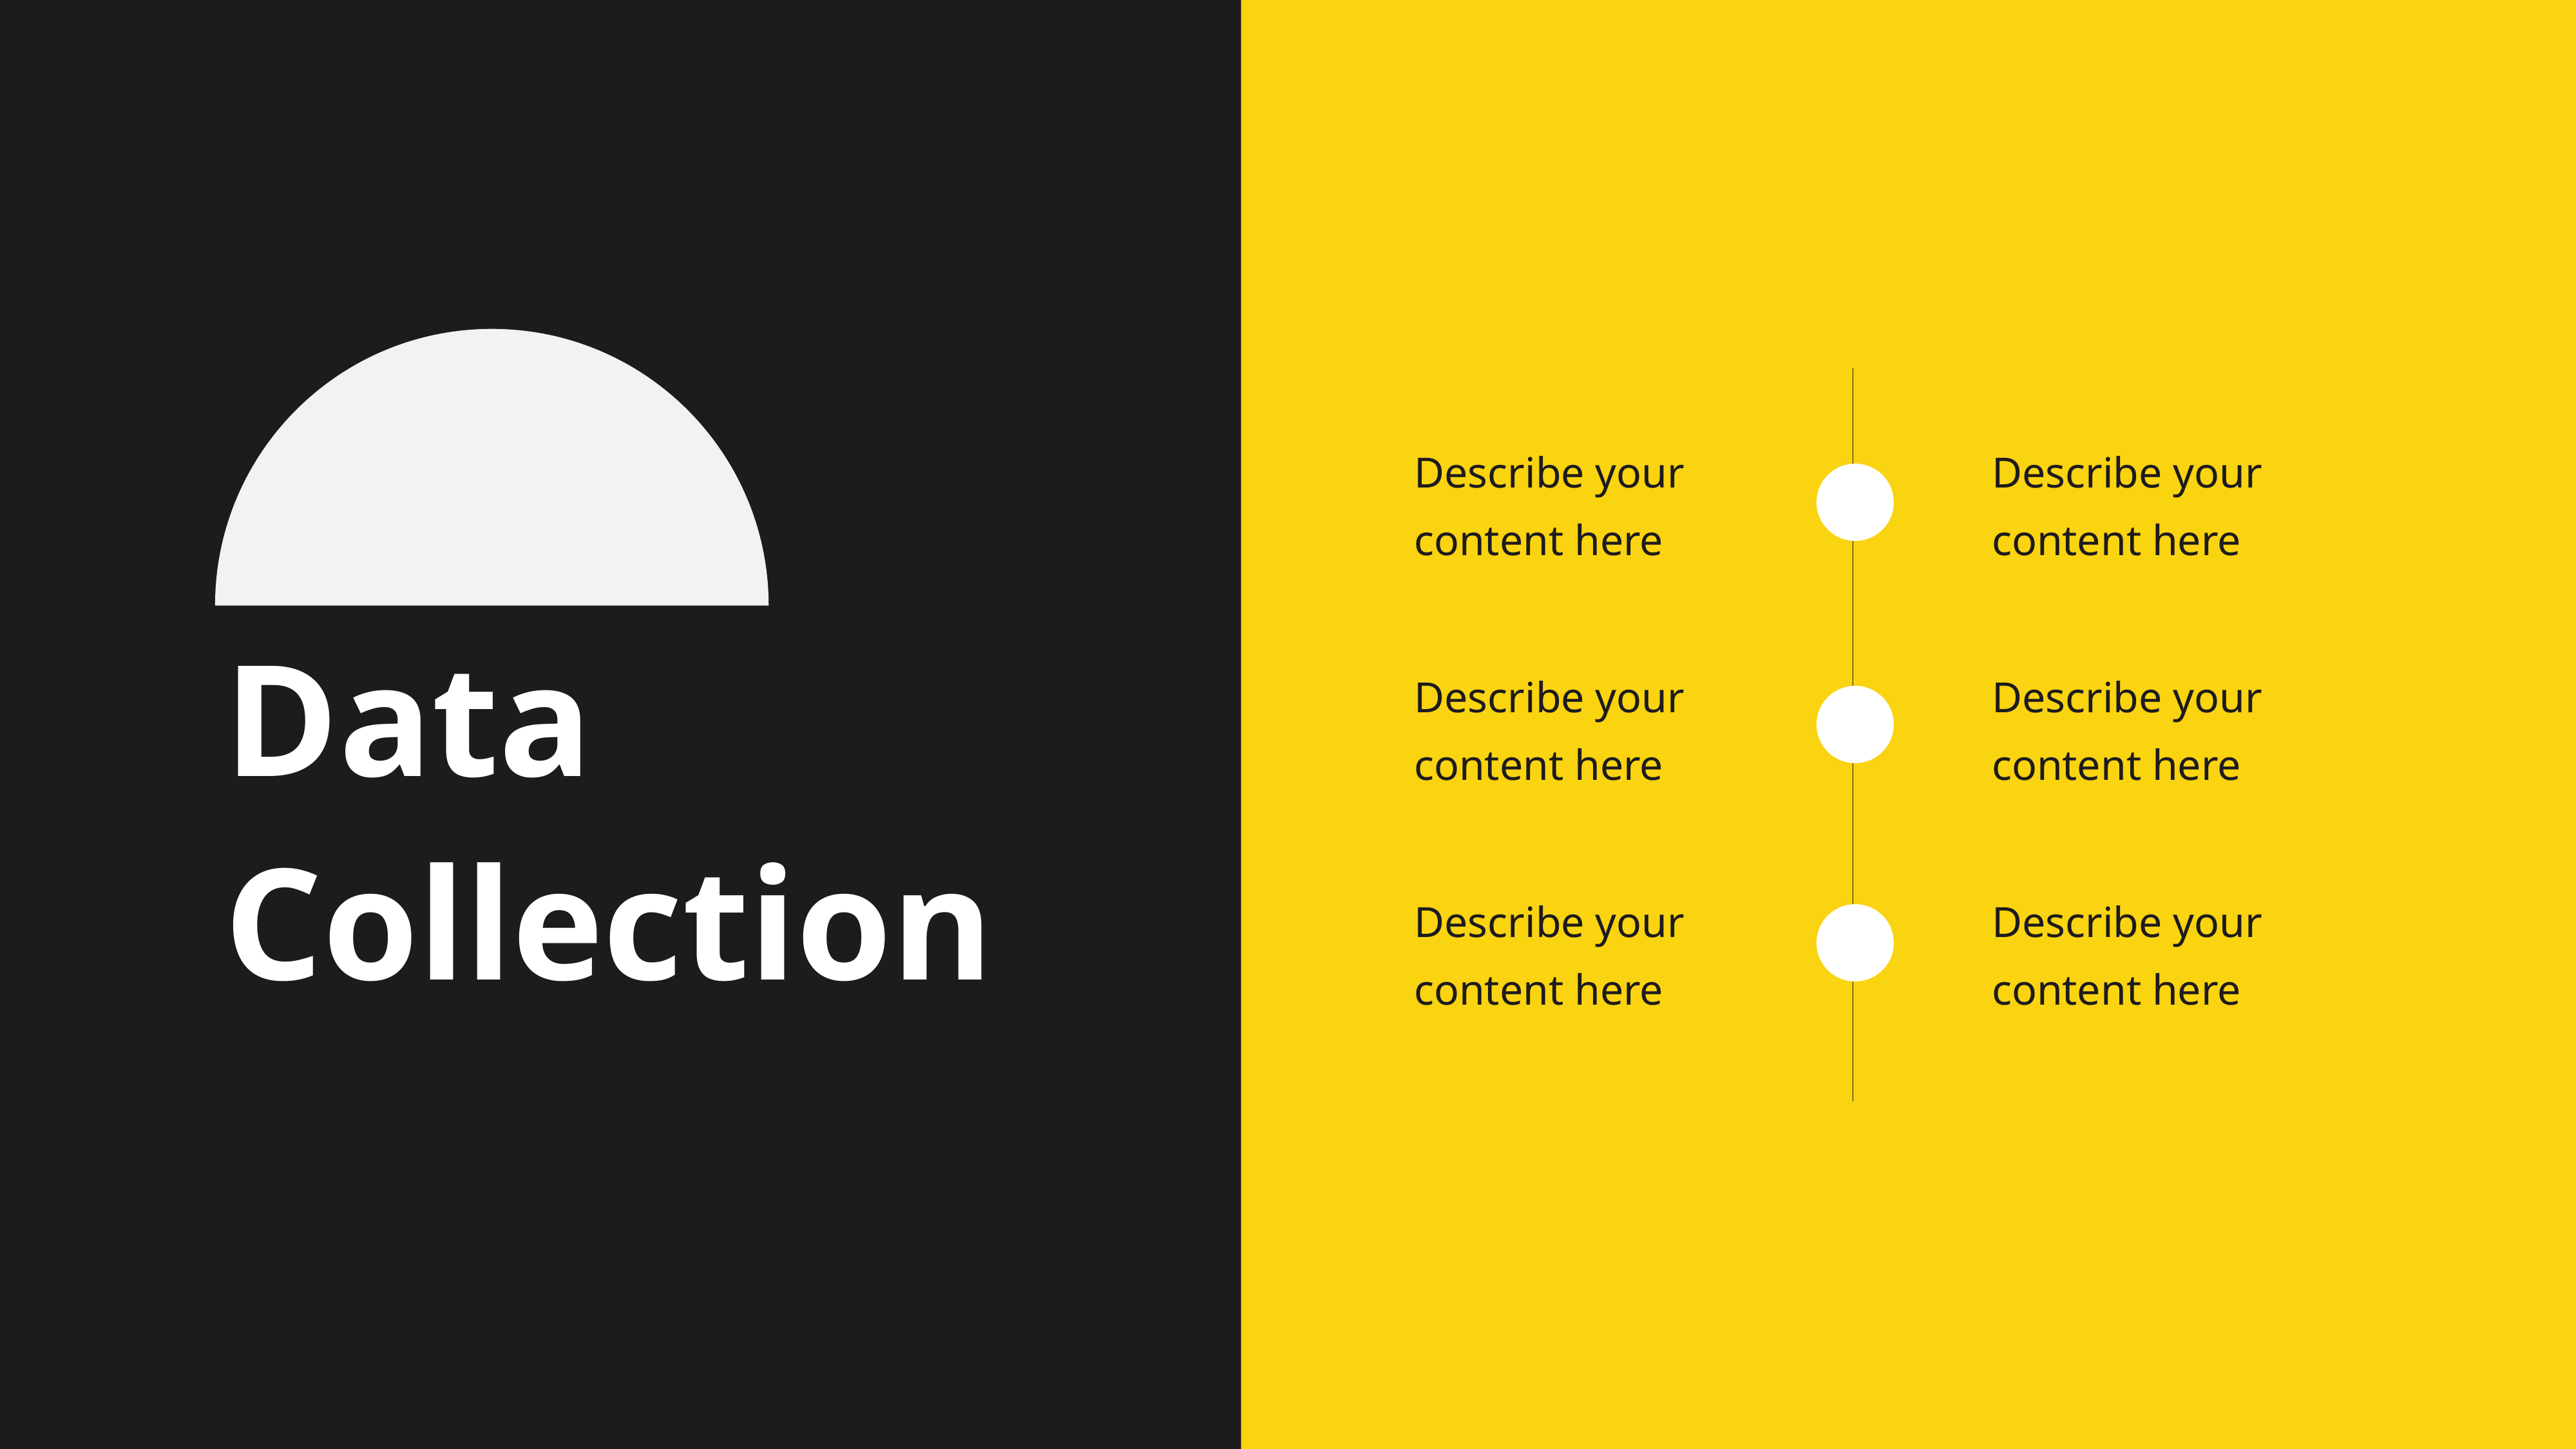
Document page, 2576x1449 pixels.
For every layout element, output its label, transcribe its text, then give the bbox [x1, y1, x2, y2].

text_box Describe your content here [1404, 423, 1788, 569]
text_box Describe your content here [1982, 648, 2366, 793]
text_box Describe your content here [1404, 873, 1788, 1018]
text_box Describe your content here [1982, 423, 2366, 569]
text_box [1815, 904, 1853, 982]
text_box [1853, 462, 1894, 542]
text_box [1853, 685, 1894, 764]
text_box Describe your content here [1404, 648, 1788, 793]
text_box Describe your content here [1982, 873, 2366, 1018]
text_box [0, 0, 1242, 1449]
text_box [1853, 903, 1894, 983]
text_box [1815, 685, 1853, 764]
text_box Data Collection [215, 598, 1154, 1016]
text_box [214, 328, 770, 607]
text_box [1815, 463, 1853, 542]
